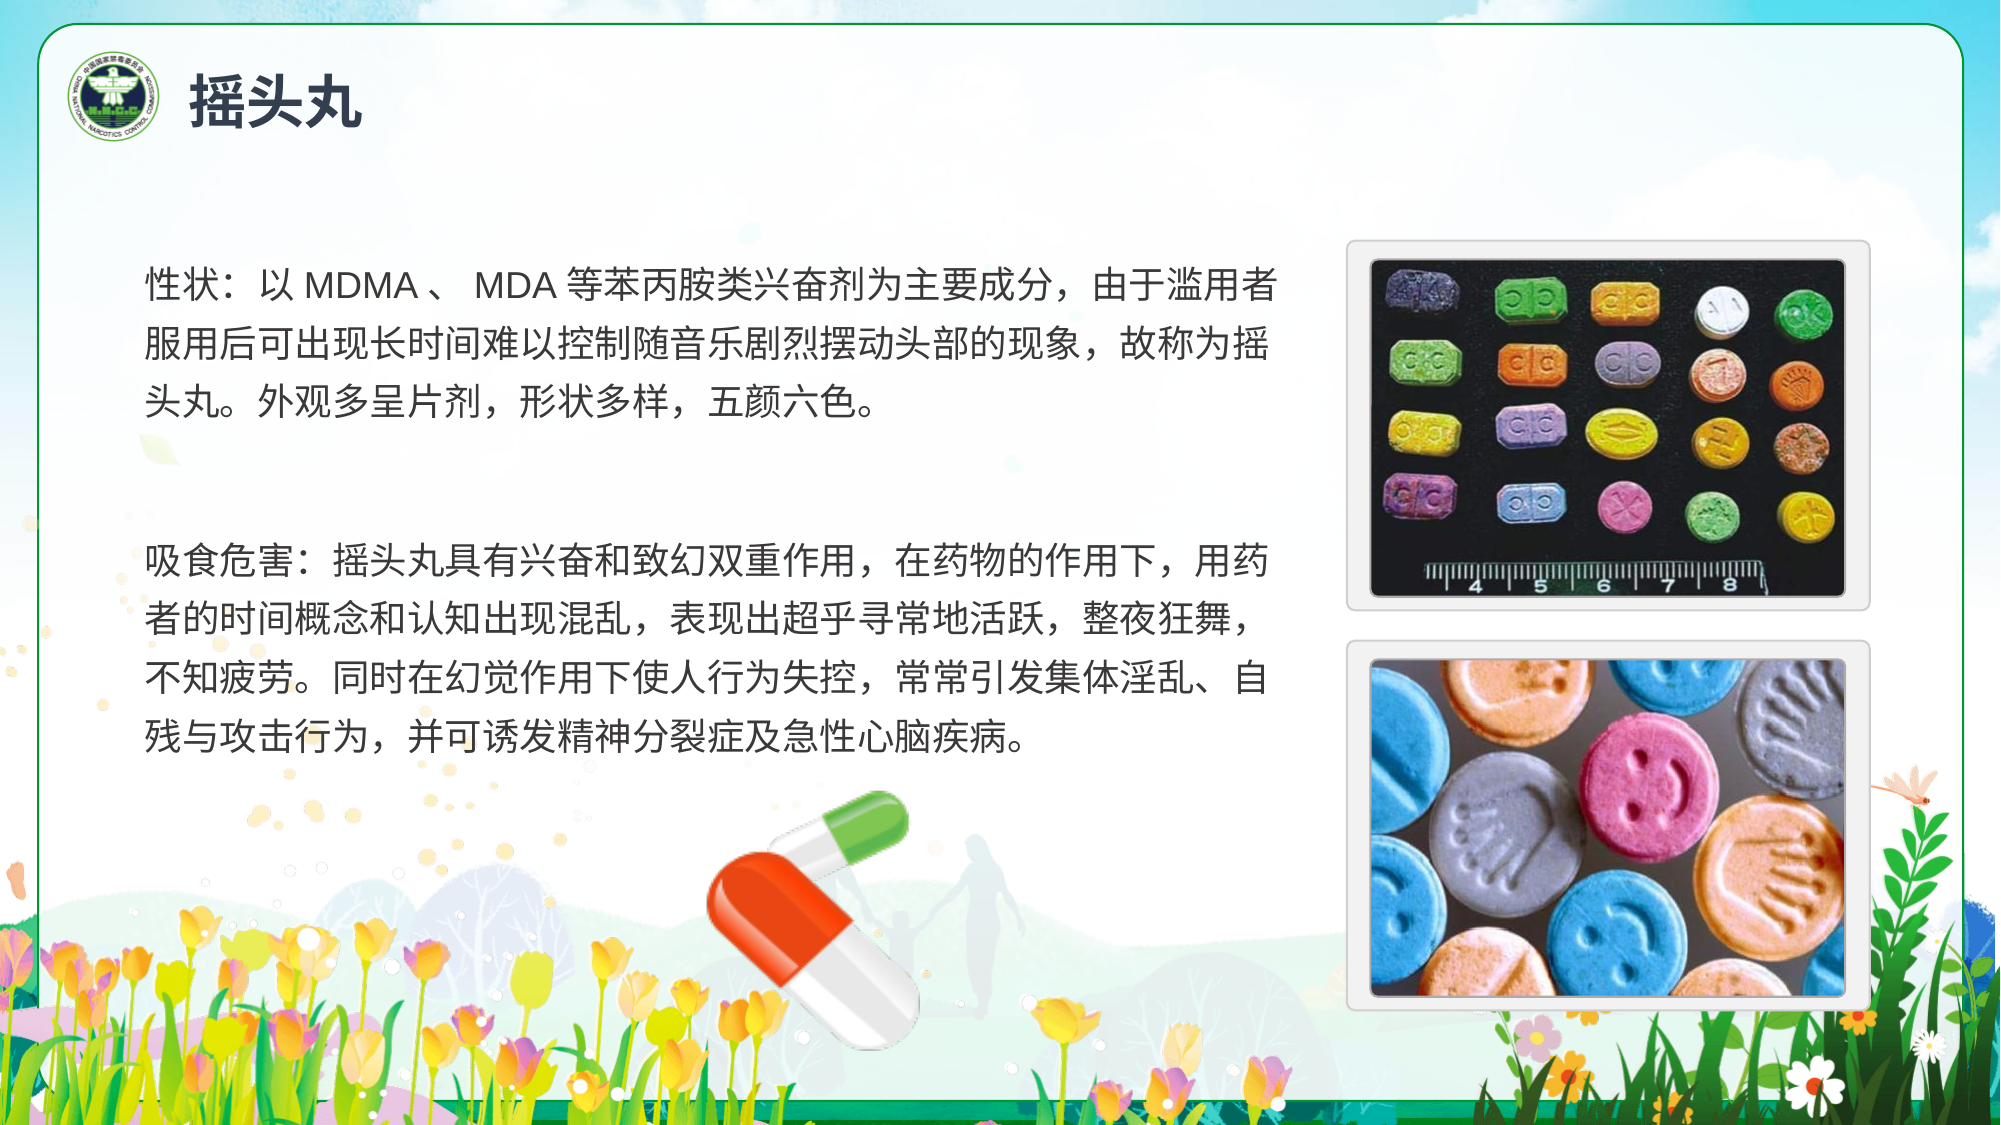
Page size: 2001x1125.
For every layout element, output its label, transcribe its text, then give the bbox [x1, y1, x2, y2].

text_box 性状：以MDMA、MDA等苯丙胺类兴奋剂为主要成分，由于滥用者服用后可出现长时间难以控制随音乐剧烈摆动头部的现象，故称为摇头丸。外观多呈片剂，形状多样，五颜六色。 吸食危害：摇头丸具有兴奋和致幻双重作用，在药物的作用下，用药者的时间概念和认知出现混乱，表现出超乎寻常地活跃，整夜狂舞，不知疲劳。同时在幻觉作用下使人行为失控，常常引发集体淫乱、自残与攻击行为，并可诱发精神分裂症及急性心脑疾病。 [130, 240, 1301, 855]
text_box 摇头丸 [173, 58, 1106, 145]
picture [0, 0, 2001, 1125]
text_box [1346, 640, 1870, 1011]
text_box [1346, 240, 1870, 611]
